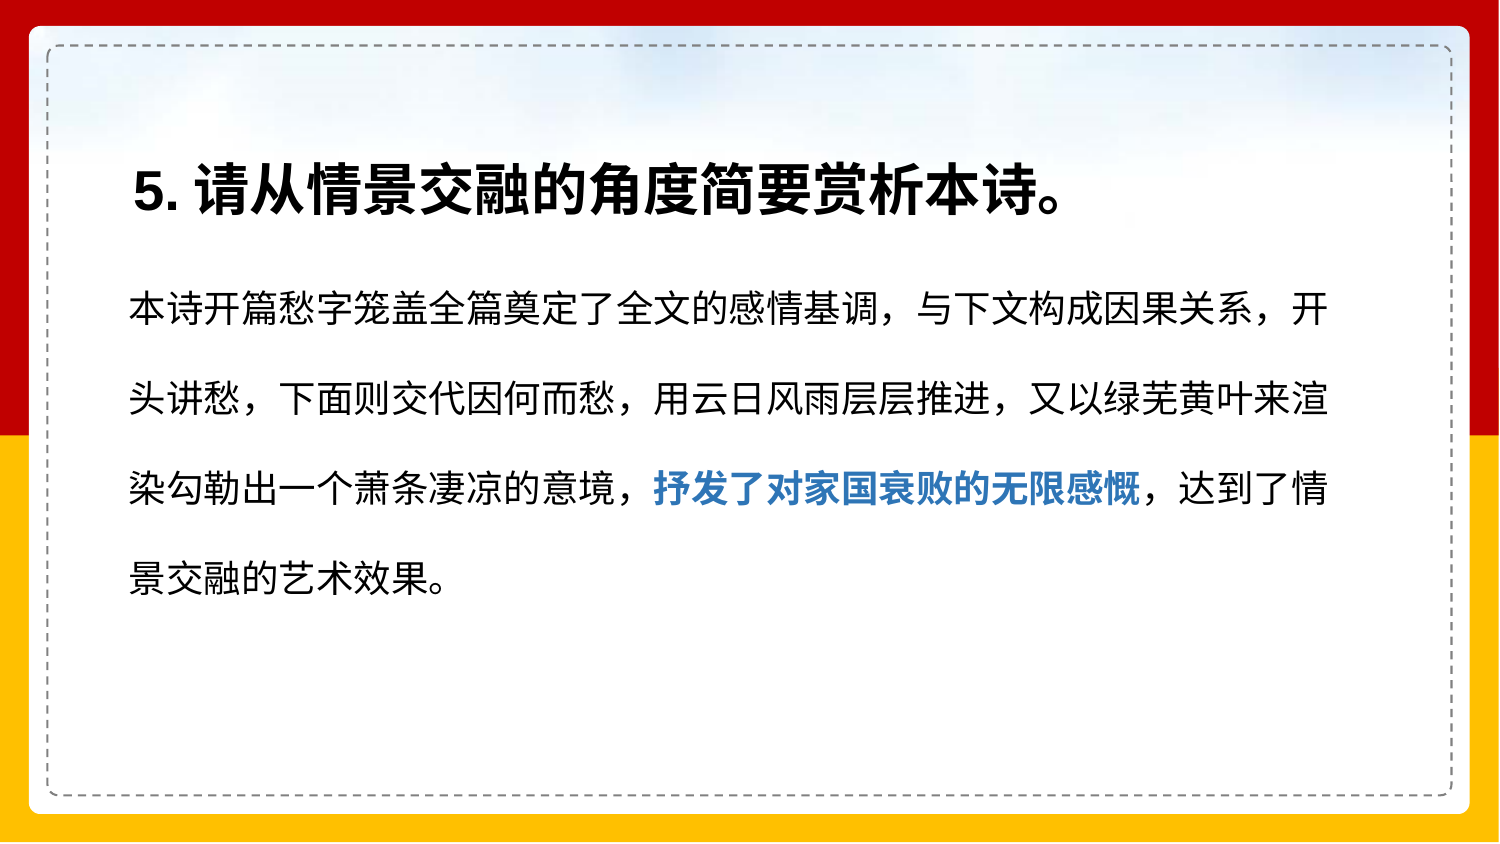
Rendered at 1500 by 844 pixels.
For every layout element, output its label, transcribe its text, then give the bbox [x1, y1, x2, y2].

title 5.请从情景交融的角度简要赏析本诗。 [121, 121, 1173, 234]
list 本诗开篇愁字笼盖全篇奠定了全文的感情基调，与下文构成因果关系，开头讲愁，下面则交代因何而愁，用云日风雨层层推进，又以绿芜黄叶来渲染勾勒出一个萧条凄凉的意境，抒发了对家国衰败的无限感慨，达到了情景交融的艺术效果。 [117, 234, 1346, 601]
picture [28, 25, 1470, 814]
